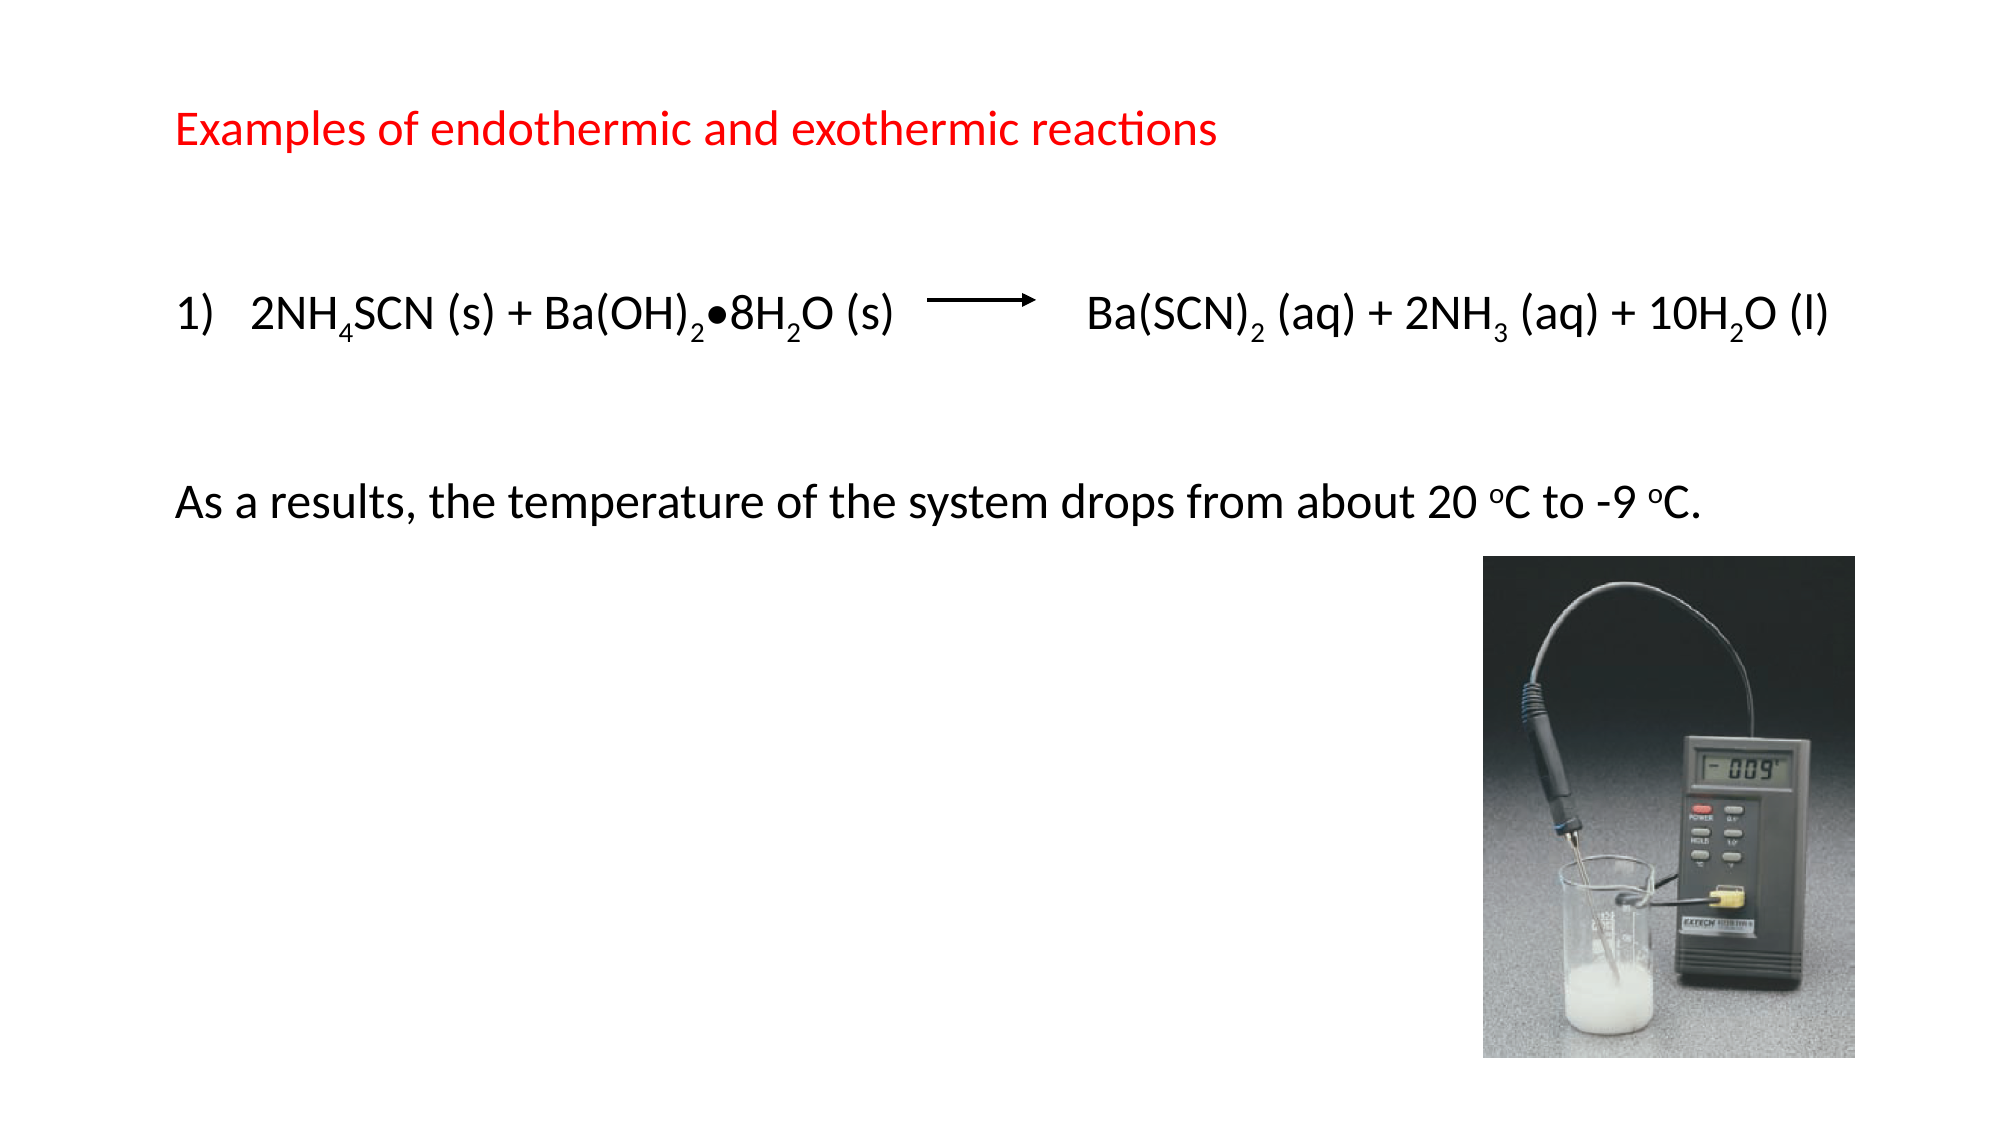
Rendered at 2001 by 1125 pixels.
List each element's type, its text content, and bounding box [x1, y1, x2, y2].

text_box Examples of endothermic and exothermic reactions 2NH4SCN (s) + Ba(OH)2•8H2O (s) Ba(SCN)2 (aq) + 2NH3 (aq) + 10H2O (l) As a results, the temperature of the system drops from about 20 oC to -9 oC. [160, 58, 1846, 716]
picture [1478, 553, 1859, 1061]
